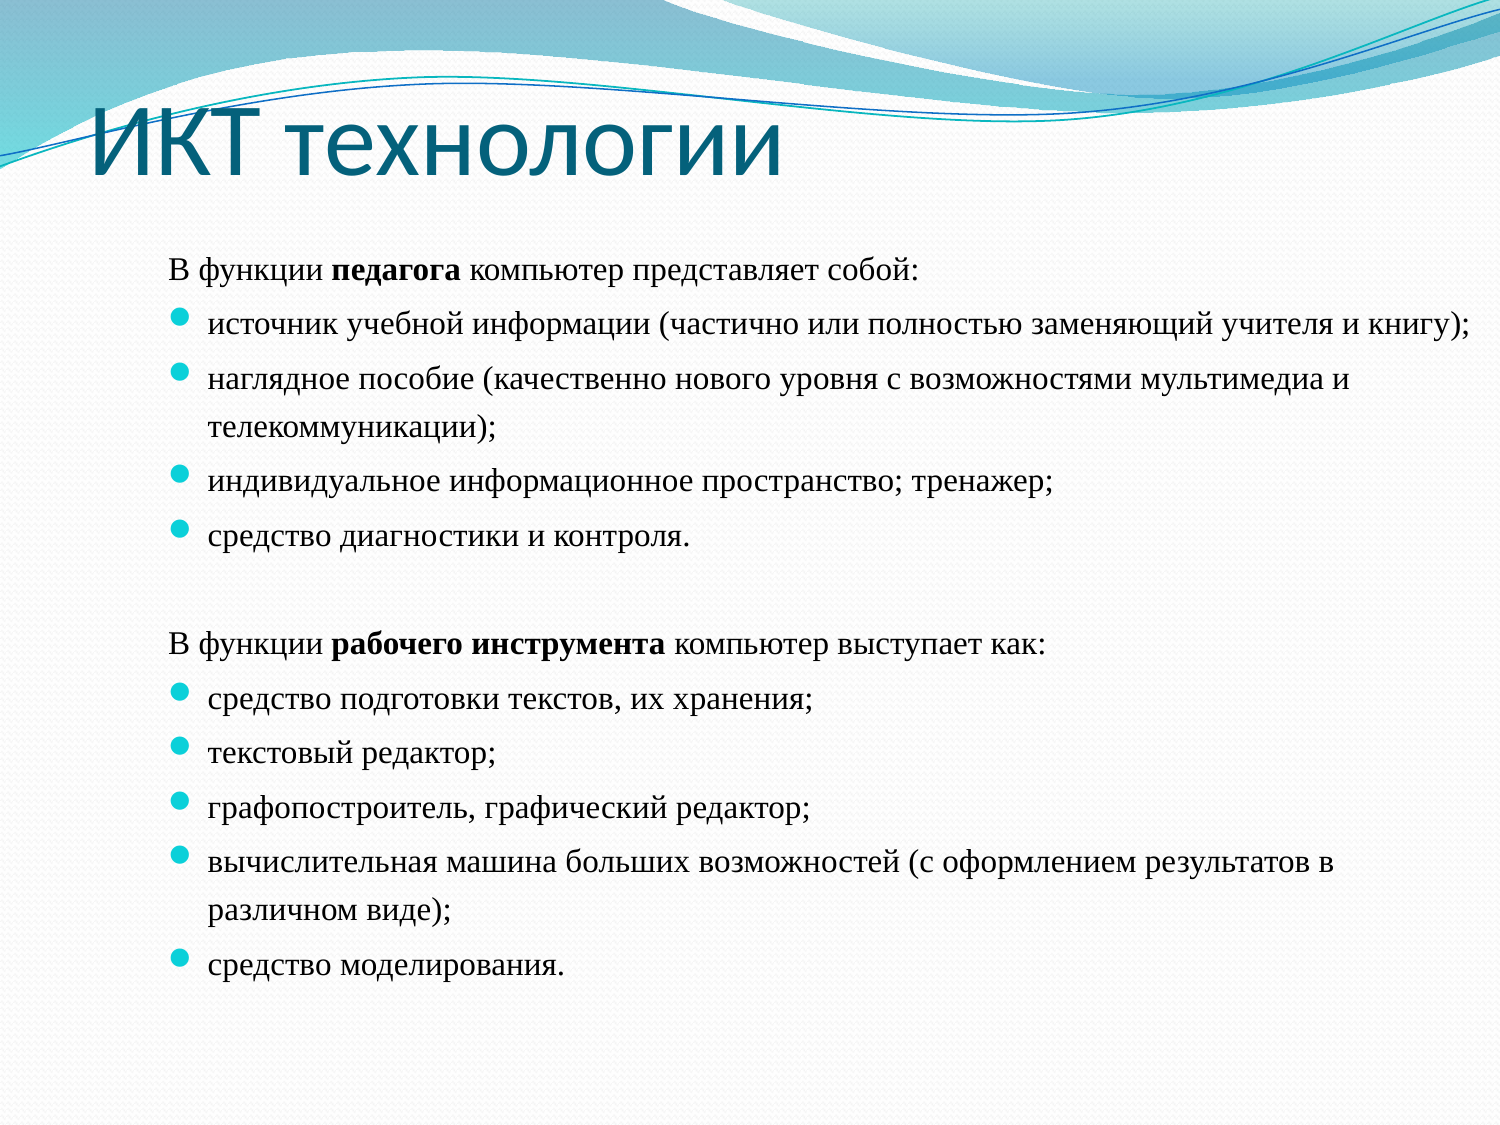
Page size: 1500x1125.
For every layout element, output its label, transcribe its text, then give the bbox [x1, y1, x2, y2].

title ИКТ технологии [88, 0, 1438, 197]
list В функции педагога компьютер представляет собой: источник учебной информации (частично или полностью заменяющий учителя и книгу); наглядное пособие (качественно нового уровня с возможностями мультимедиа и телекоммуникации); индивидуальное информационное пространство; тренажер; средство диагностики и контроля. В функции рабочего инструмента компьютер выступает как: средство подготовки текстов, их хранения; текстовый редактор; графопостроитель, графический редактор; вычислительная машина больших возможностей (с оформлением результатов в различном виде); средство моделирования. [153, 231, 1500, 1047]
